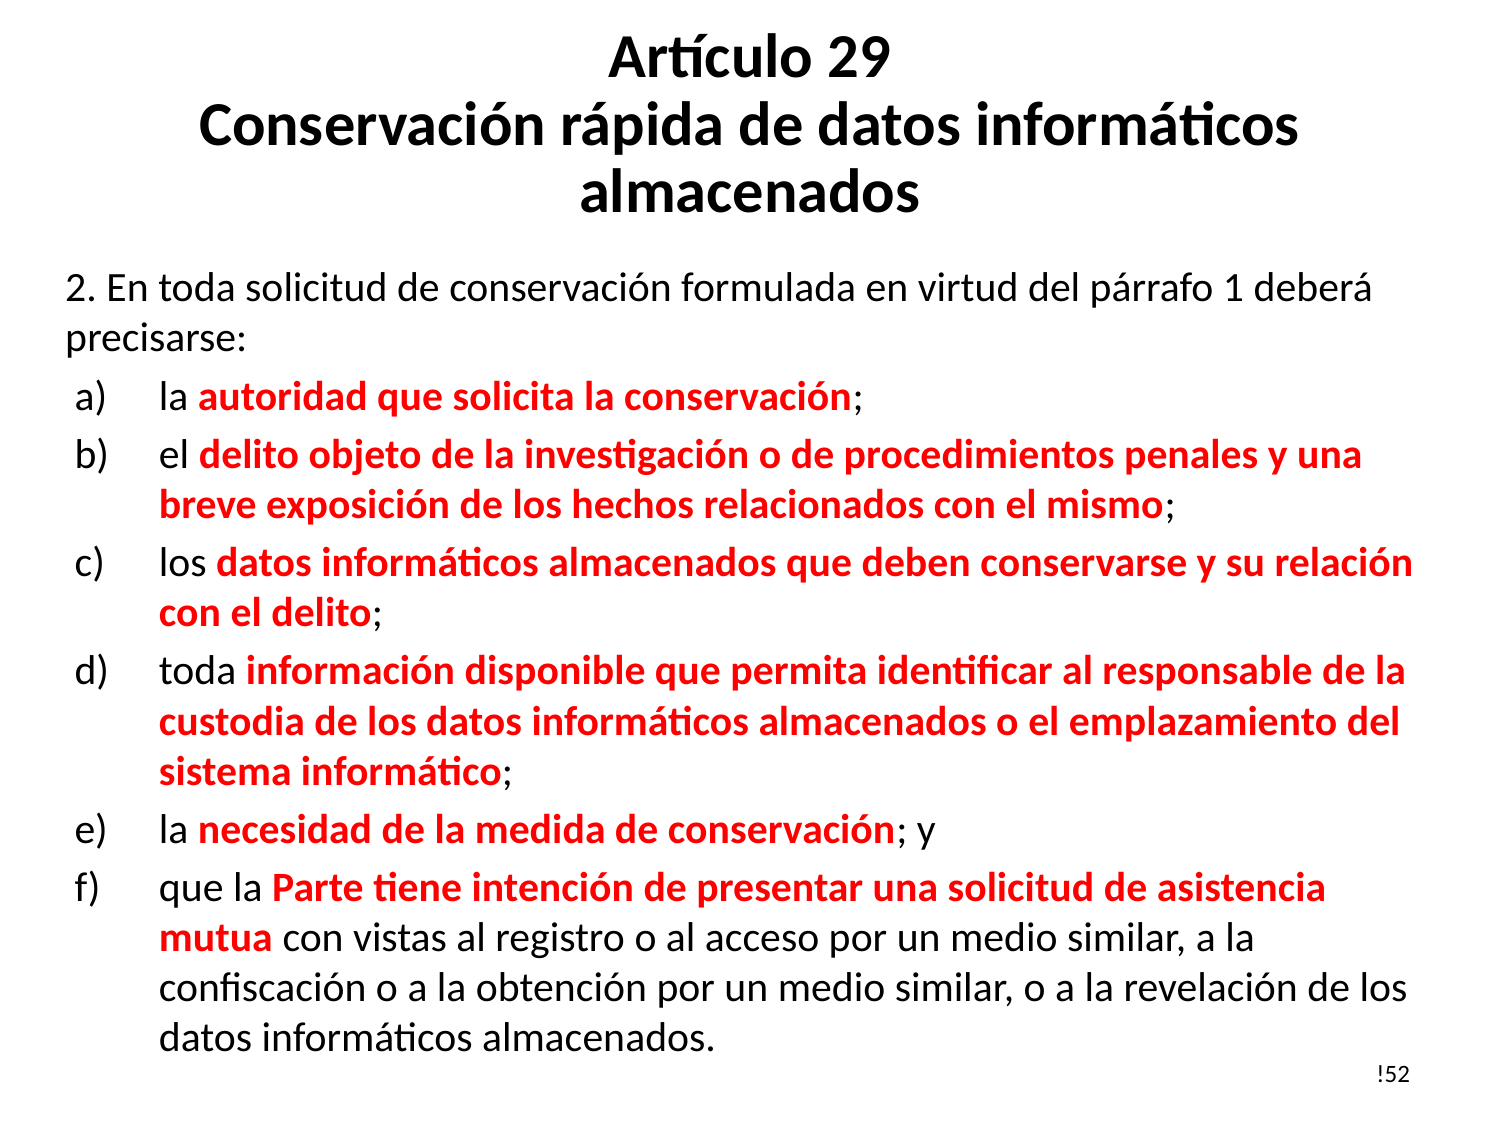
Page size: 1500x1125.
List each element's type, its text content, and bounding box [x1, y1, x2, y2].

title Artículo 29 Conservación rápida de datos informáticos almacenados [75, 45, 1425, 206]
text_box 2. En toda solicitud de conservación formulada en virtud del párrafo 1 deberá precisarse: la autoridad que solicita la conservación; el delito objeto de la investigación o de procedimientos penales y una breve exposición de los hechos relacionados con el mismo; los datos informáticos almacenados que deben conservarse y su relación con el delito; toda información disponible que permita identificar al responsable de la custodia de los datos informáticos almacenados o el emplazamiento del sistema informático; la necesidad de la medida de conservación; y que la Parte tiene intención de presentar una solicitud de asistencia mutua con vistas al registro o al acceso por un medio similar, a la confiscación o a la obtención por un medio similar, o a la revelación de los datos informáticos almacenados. [50, 252, 1451, 1068]
slide_number !52 [1074, 1068, 1425, 1103]
